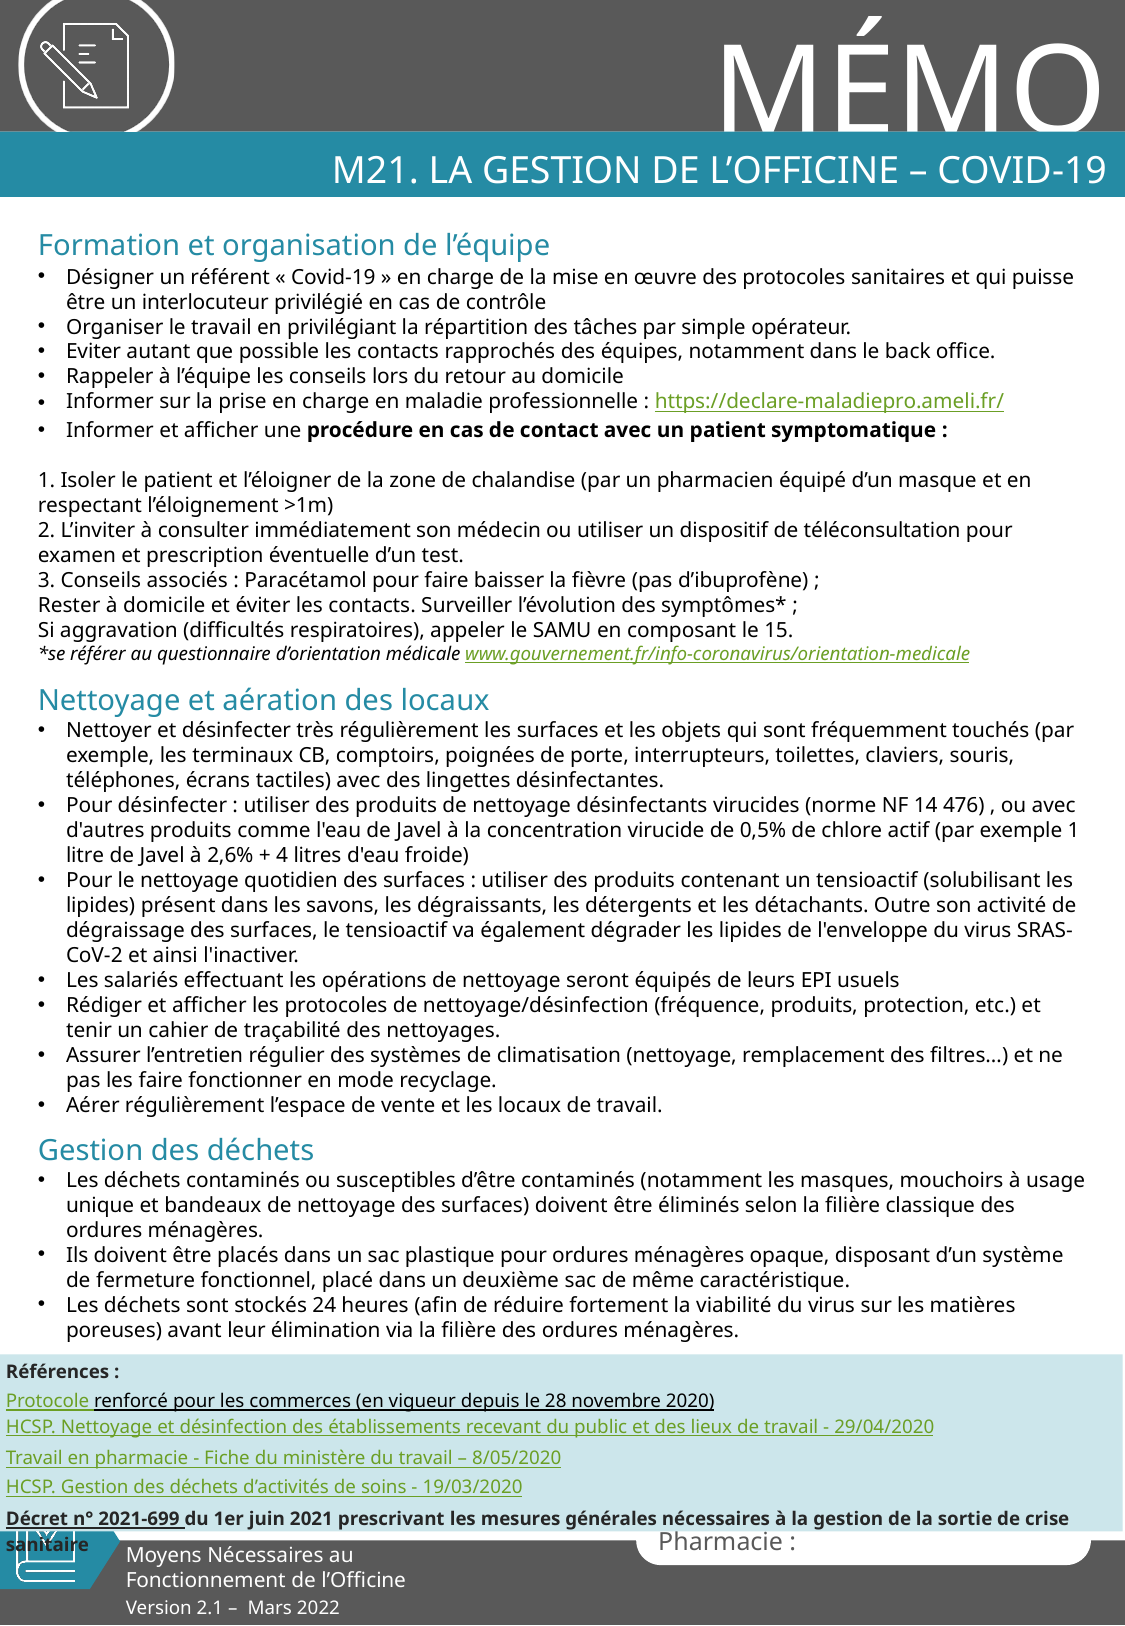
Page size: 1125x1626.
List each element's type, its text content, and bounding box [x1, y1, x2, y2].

picture [16, 1532, 75, 1582]
text_box Références : Protocole renforcé pour les commerces (en vigueur depuis le 28 novembre 2020) HCSP. Nettoyage et désinfection des établissements recevant du public et des lieux de travail - 29/04/2020 Travail en pharmacie - Fiche du ministère du travail – 8/05/2020 HCSP. Gestion des déchets d’activités de soins - 19/03/2020 Décret n° 2021-699 du 1er juin 2021 prescrivant les mesures générales nécessaires à la gestion de la sortie de crise sanitaire [0, 1354, 1123, 1532]
text_box Formation et organisation de l’équipe Désigner un référent « Covid-19 » en charge de la mise en œuvre des protocoles sanitaires et qui puisse être un interlocuteur privilégié en cas de contrôle Organiser le travail en privilégiant la répartition des tâches par simple opérateur. Eviter autant que possible les contacts rapprochés des équipes, notamment dans le back office. Rappeler à l’équipe les conseils lors du retour au domicile Informer sur la prise en charge en maladie professionnelle : https://declare-maladiepro.ameli.fr/ Informer et afficher une procédure en cas de contact avec un patient symptomatique : 1. Isoler le patient et l’éloigner de la zone de chalandise (par un pharmacien équipé d’un masque et en respectant l’éloignement >1m) 2. L’inviter à consulter immédiatement son médecin ou utiliser un dispositif de téléconsultation pour examen et prescription éventuelle d’un test. 3. Conseils associés : Paracétamol pour faire baisser la fièvre (pas d’ibuprofène) ; Rester à domicile et éviter les contacts. Surveiller l’évolution des symptômes* ; Si aggravation (difficultés respiratoires), appeler le SAMU en composant le 15. *se référer au questionnaire d’orientation médicale www.gouvernement.fr/info-coronavirus/orientation-medicale Nettoyage et aération des locaux Nettoyer et désinfecter très régulièrement les surfaces et les objets qui sont fréquemment touchés (par exemple, les terminaux CB, comptoirs, poignées de porte, interrupteurs, toilettes, claviers, souris, téléphones, écrans tactiles) avec des lingettes désinfectantes. Pour désinfecter : utiliser des produits de nettoyage désinfectants virucides (norme NF 14 476) , ou avec d'autres produits comme l'eau de Javel à la concentration virucide de 0,5% de chlore actif (par exemple 1 litre de Javel à 2,6% + 4 litres d'eau froide) Pour le nettoyage quotidien des surfaces : utiliser des produits contenant un tensioactif (solubilisant les lipides) présent dans les savons, les dégraissants, les détergents et les détachants. Outre son activité de dégraissage des surfaces, le tensioactif va également dégrader les lipides de l'enveloppe du virus SRAS-CoV-2 et ainsi l'inactiver. Les salariés effectuant les opérations de nettoyage seront équipés de leurs EPI usuels Rédiger et afficher les protocoles de nettoyage/désinfection (fréquence, produits, protection, etc.) et tenir un cahier de traçabilité des nettoyages. Assurer l’entretien régulier des systèmes de climatisation (nettoyage, remplacement des filtres…) et ne pas les faire fonctionner en mode recyclage. Aérer régulièrement l’espace de vente et les locaux de travail. Gestion des déchets Les déchets contaminés ou susceptibles d’être contaminés (notamment les masques, mouchoirs à usage unique et bandeaux de nettoyage des surfaces) doivent être éliminés selon la filière classique des ordures ménagères. Ils doivent être placés dans un sac plastique pour ordures ménagères opaque, disposant d’un système de fermeture fonctionnel, placé dans un deuxième sac de même caractéristique. Les déchets sont stockés 24 heures (afin de réduire fortement la viabilité du virus sur les matières poreuses) avant leur élimination via la filière des ordures ménagères. [22, 210, 1105, 1350]
title M21. la GESTION DE L’OFFICINE – COVID-19 [33, 142, 1123, 199]
picture [18, 0, 175, 132]
